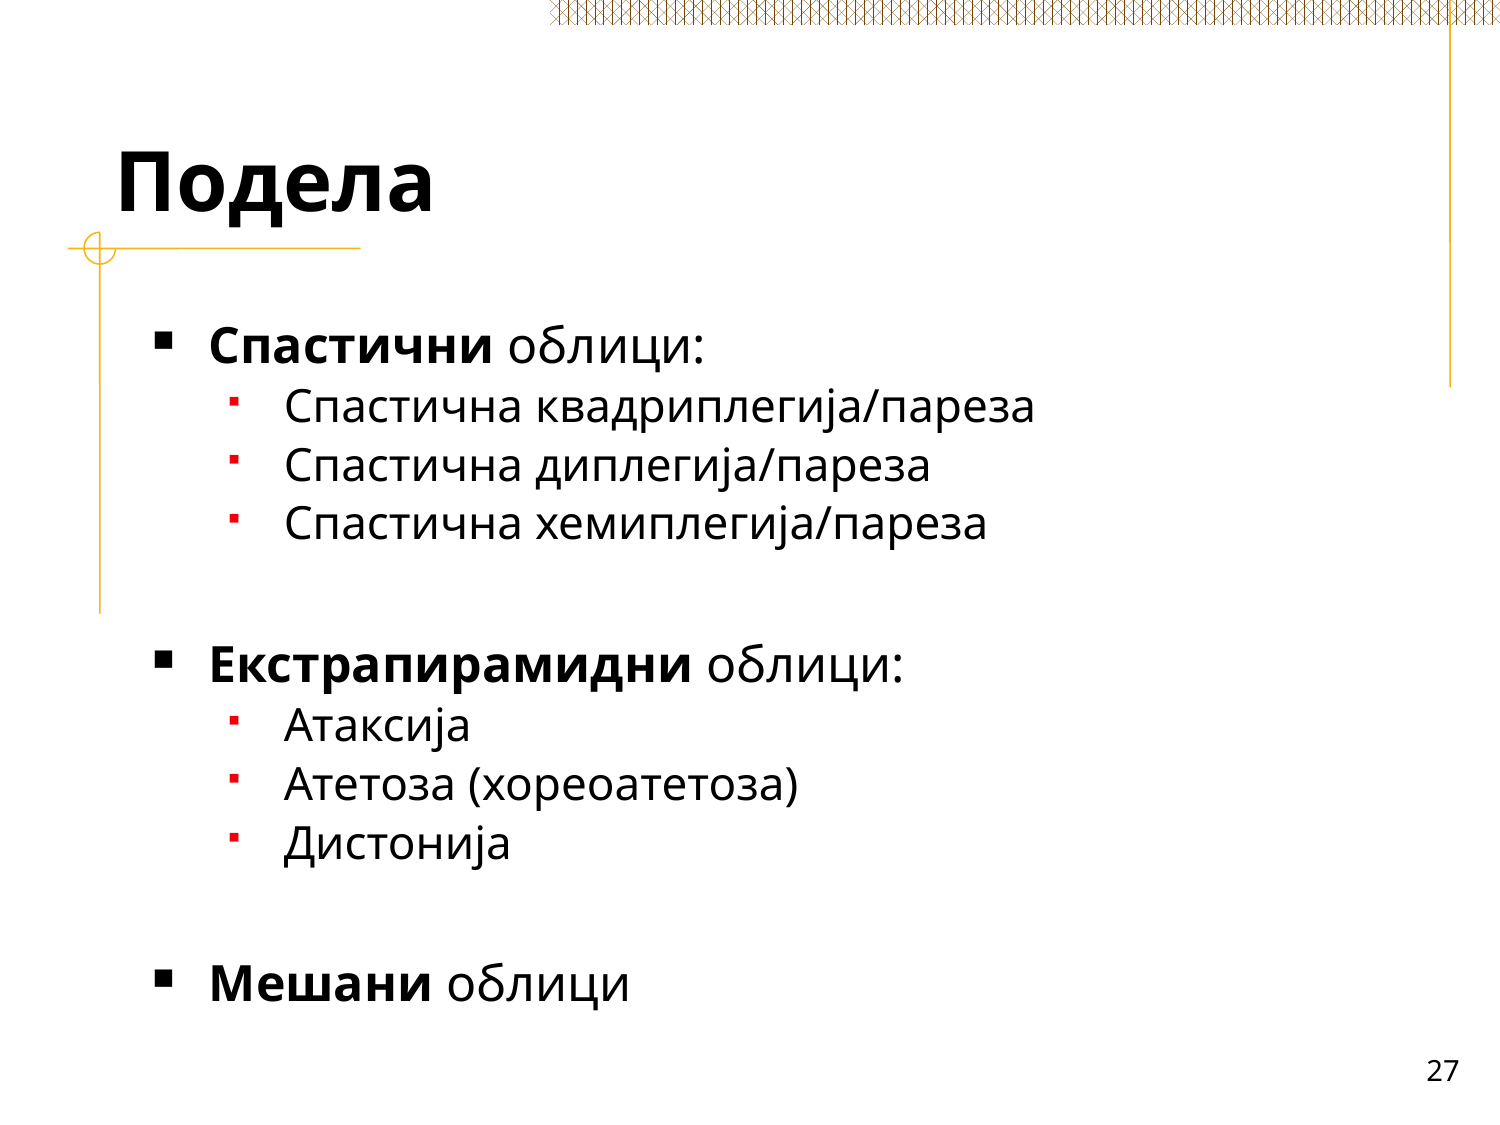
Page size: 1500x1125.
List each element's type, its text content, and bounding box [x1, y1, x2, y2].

title Подела [99, 49, 1376, 238]
list Спастични облици: Спастична квадриплегија/пареза Спастична диплегија/пареза Спастична хемиплегија/пареза Екстрапирамидни облици: Атаксија Атетоза (хореоатетоза) Дистонија Мешани облици [137, 312, 1413, 988]
slide_number 27 [1162, 1025, 1475, 1100]
